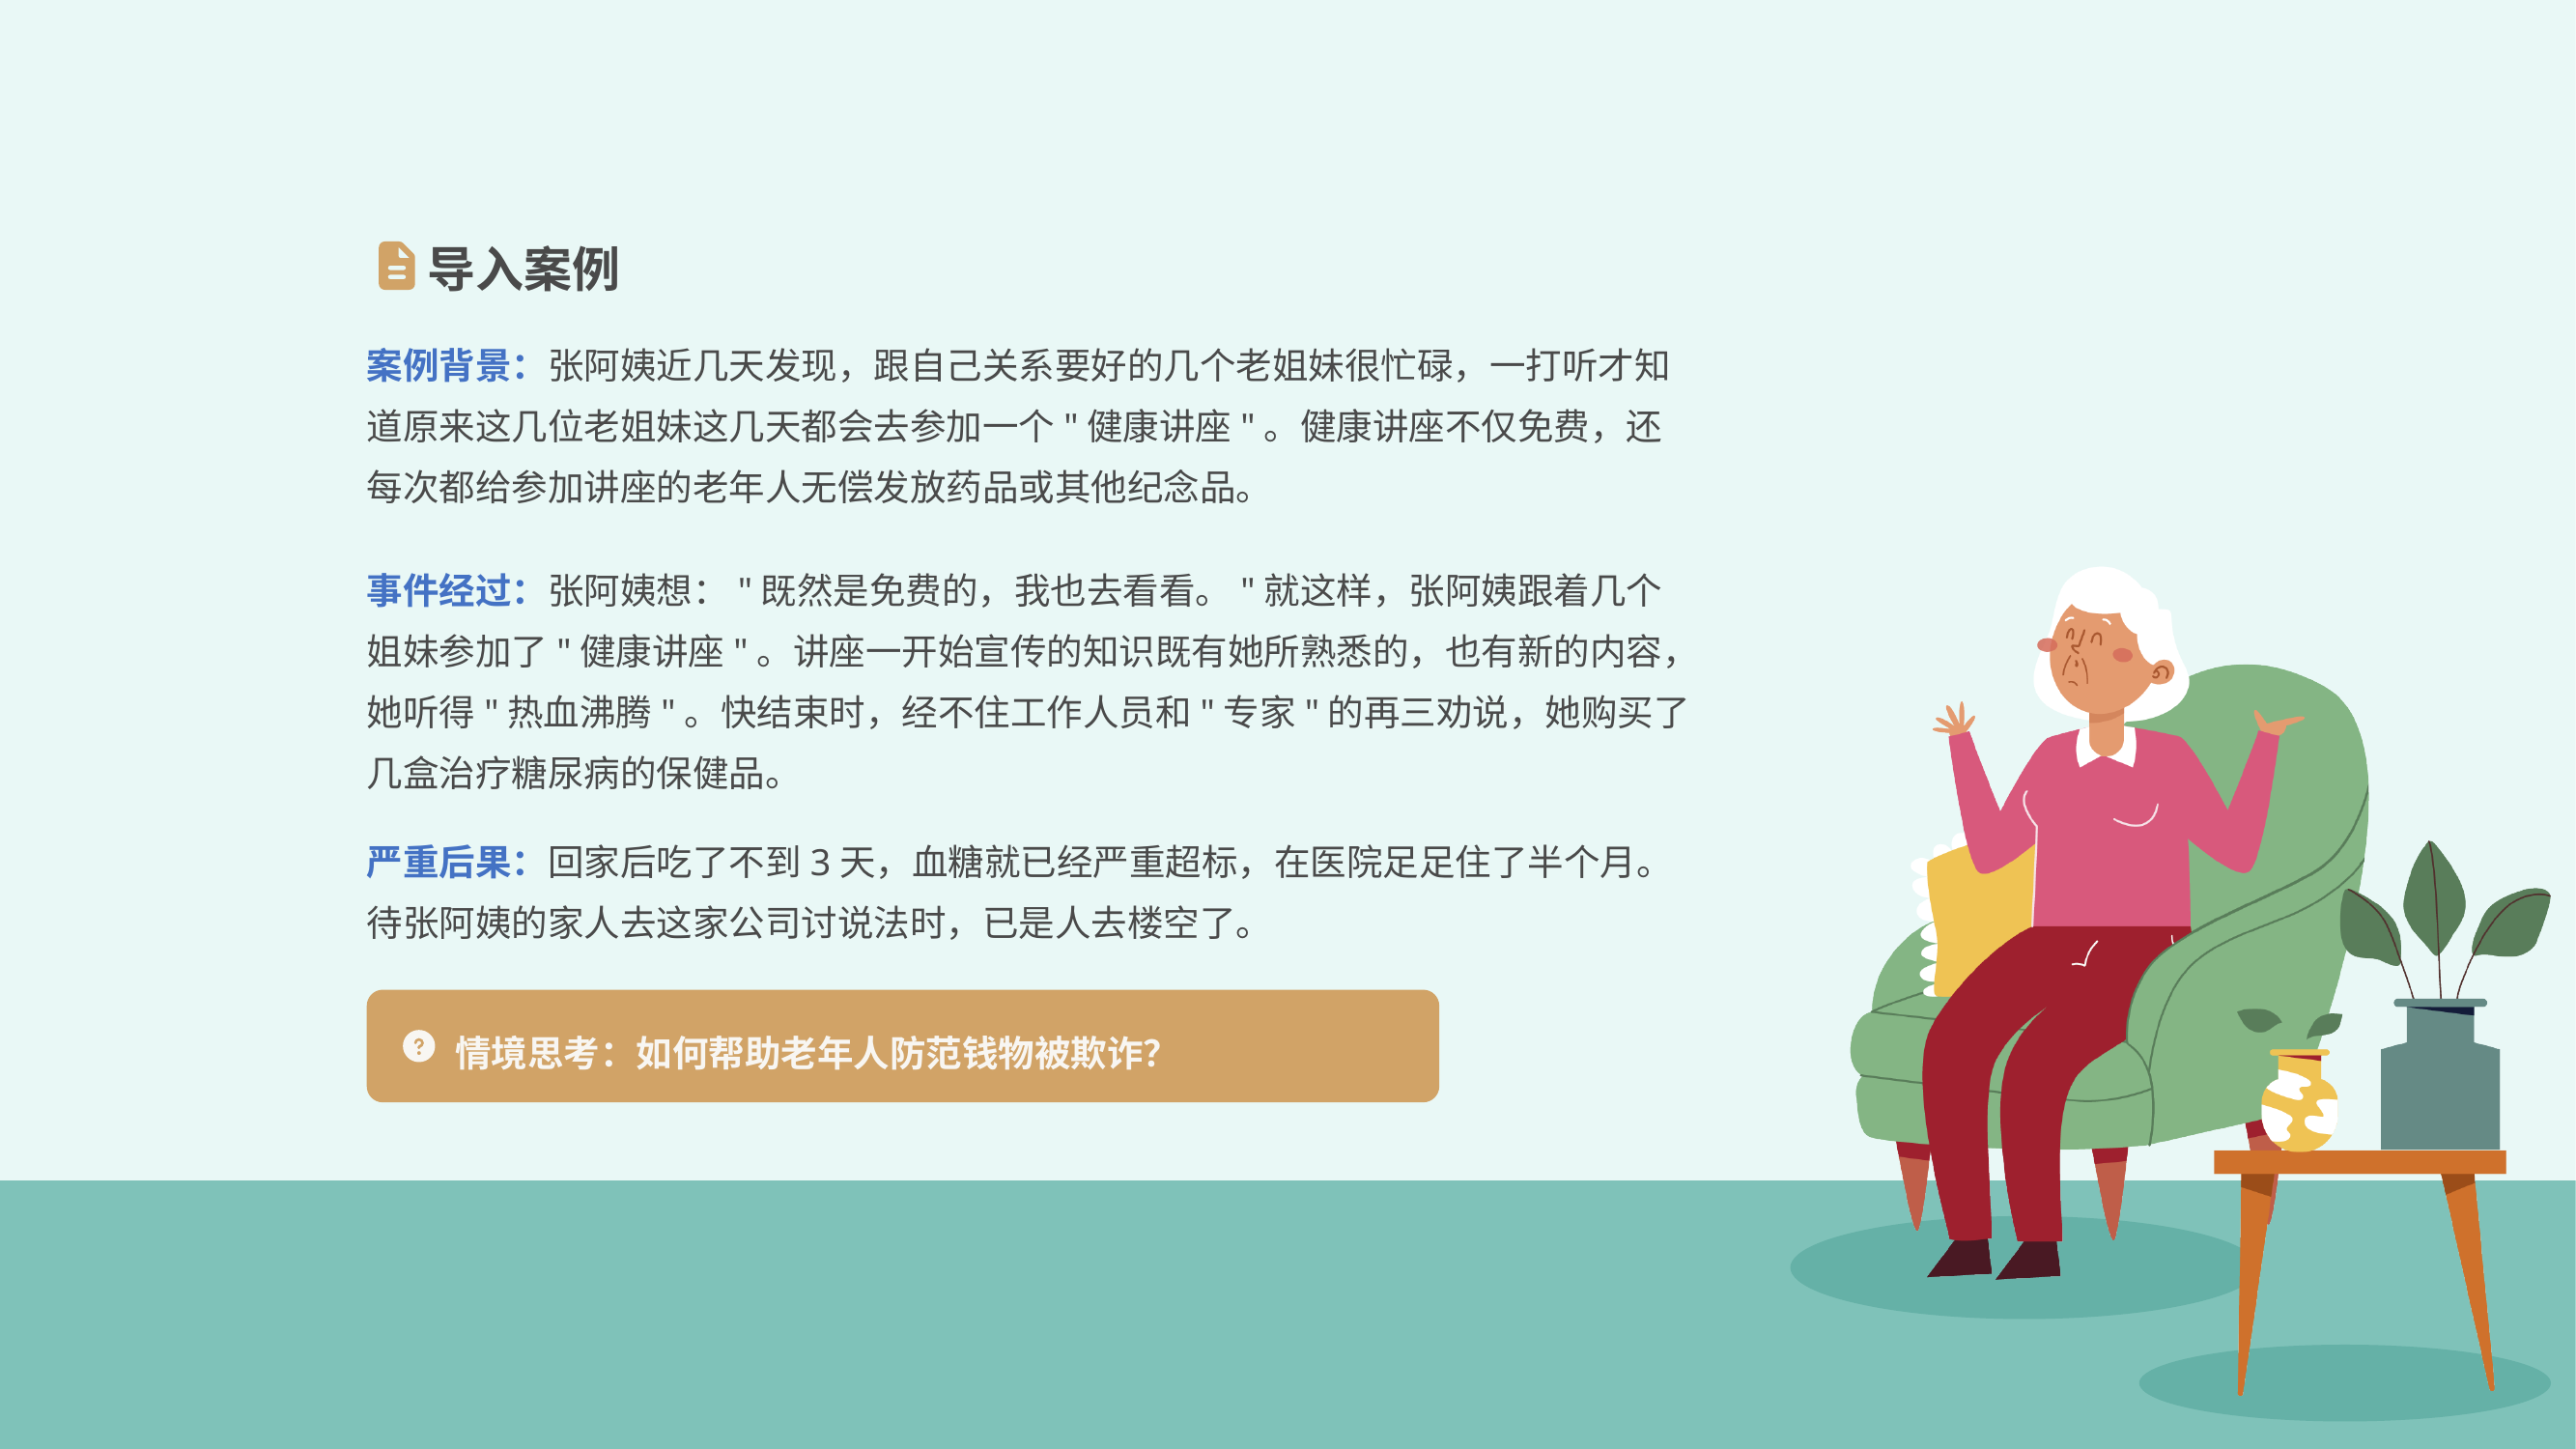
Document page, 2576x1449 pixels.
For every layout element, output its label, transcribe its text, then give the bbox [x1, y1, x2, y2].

text_box [379, 241, 415, 291]
text_box [403, 1030, 436, 1063]
picture [1850, 566, 2551, 1396]
text_box [366, 989, 1440, 1103]
text_box 严重后果：回家后吃了不到3天，血糖就已经严重超标，在医院足足住了半个月。待张阿姨的家人去这家公司讨说法时，已是人去楼空了。 [366, 831, 1690, 936]
text_box 情境思考：如何帮助老年人防范钱物被欺诈？ [455, 1021, 1424, 1070]
text_box 导入案例 [427, 233, 1464, 298]
text_box 事件经过：张阿姨想："既然是免费的，我也去看看。"就这样，张阿姨跟着几个姐妹参加了"健康讲座"。讲座一开始宣传的知识既有她所熟悉的，也有新的内容，她听得"热血沸腾"。快结束时，经不住工作人员和"专家"的再三劝说，她购买了几盒治疗糖尿病的保健品。 [366, 567, 1690, 778]
text_box 案例背景：张阿姨近几天发现，跟自己关系要好的几个老姐妹很忙碌，一打听才知道原来这几位老姐妹这几天都会去参加一个"健康讲座"。健康讲座不仅免费，还每次都给参加讲座的老年人无偿发放药品或其他纪念品。 [366, 337, 1690, 496]
